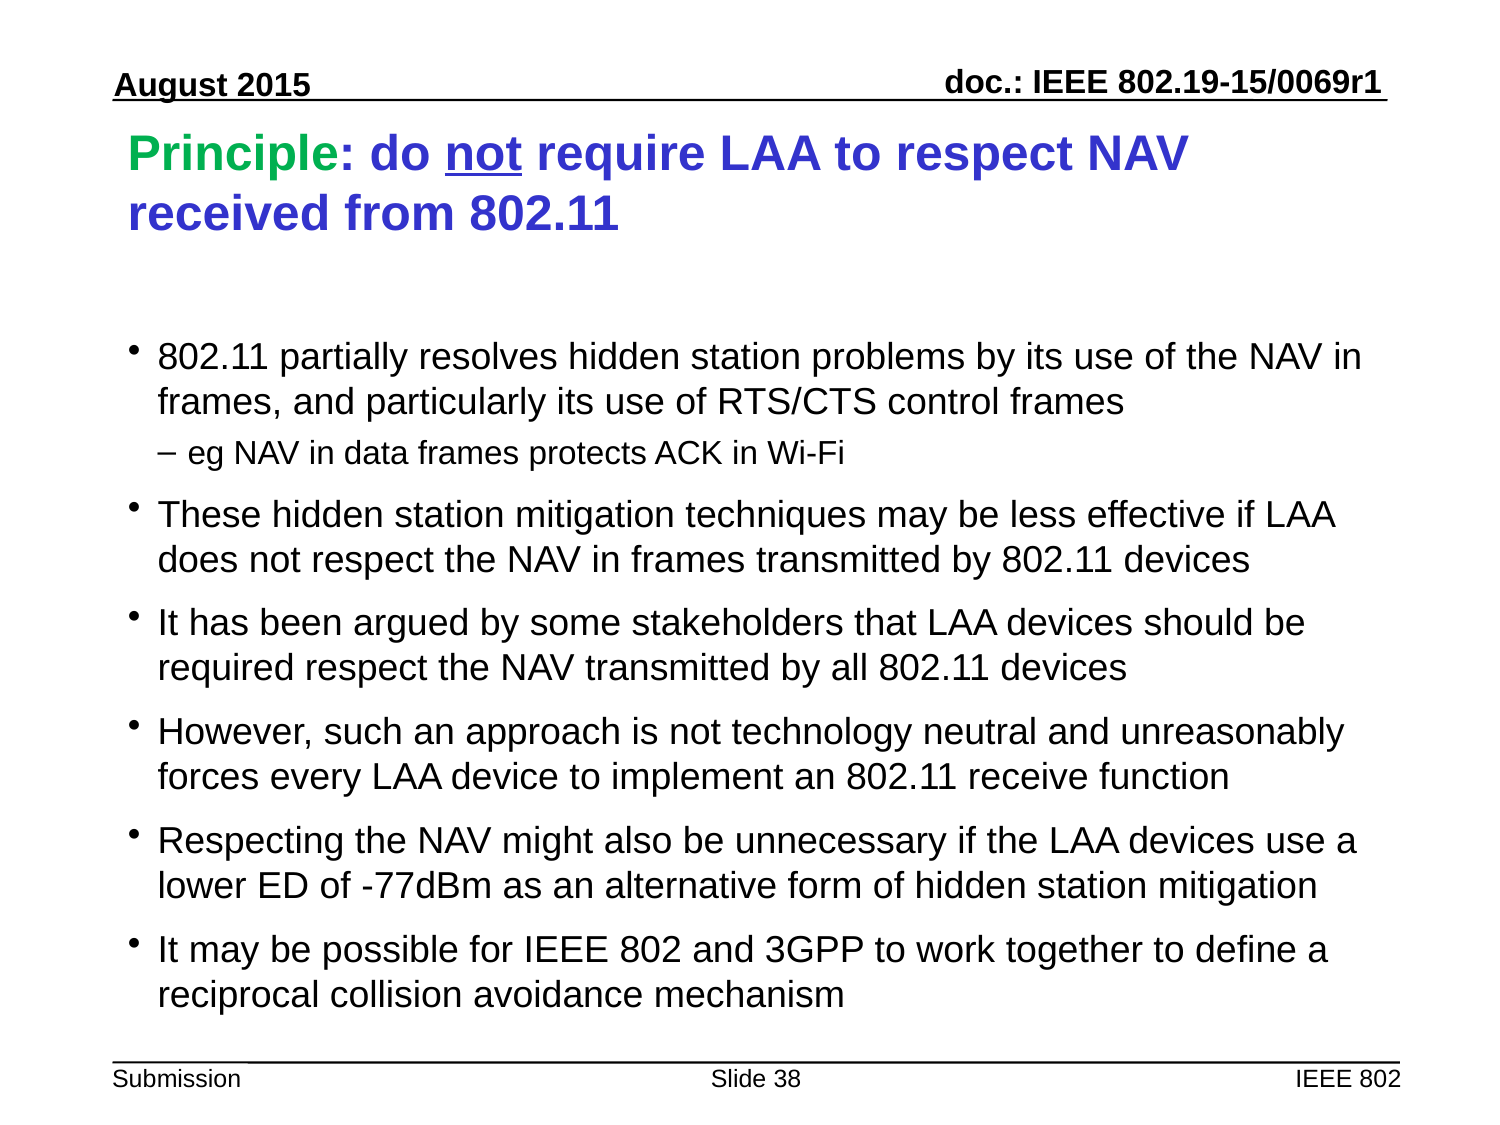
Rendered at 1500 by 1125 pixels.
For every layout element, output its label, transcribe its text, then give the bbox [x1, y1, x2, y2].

title Principle: do not require LAA to respect NAV received from 802.11 [112, 112, 1388, 288]
list 802.11 partially resolves hidden station problems by its use of the NAV in frames, and particularly its use of RTS/CTS control frames eg NAV in data frames protects ACK in Wi-Fi These hidden station mitigation techniques may be less effective if LAA does not respect the NAV in frames transmitted by 802.11 devices It has been argued by some stakeholders that LAA devices should be required respect the NAV transmitted by all 802.11 devices However, such an approach is not technology neutral and unreasonably forces every LAA device to implement an 802.11 receive function Respecting the NAV might also be unnecessary if the LAA devices use a lower ED of -77dBm as an alternative form of hidden station mitigation It may be possible for IEEE 802 and 3GPP to work together to define a reciprocal collision avoidance mechanism [112, 324, 1388, 1000]
footer IEEE 802 [1294, 1061, 1402, 1093]
slide_number Slide 38 [709, 1061, 803, 1093]
